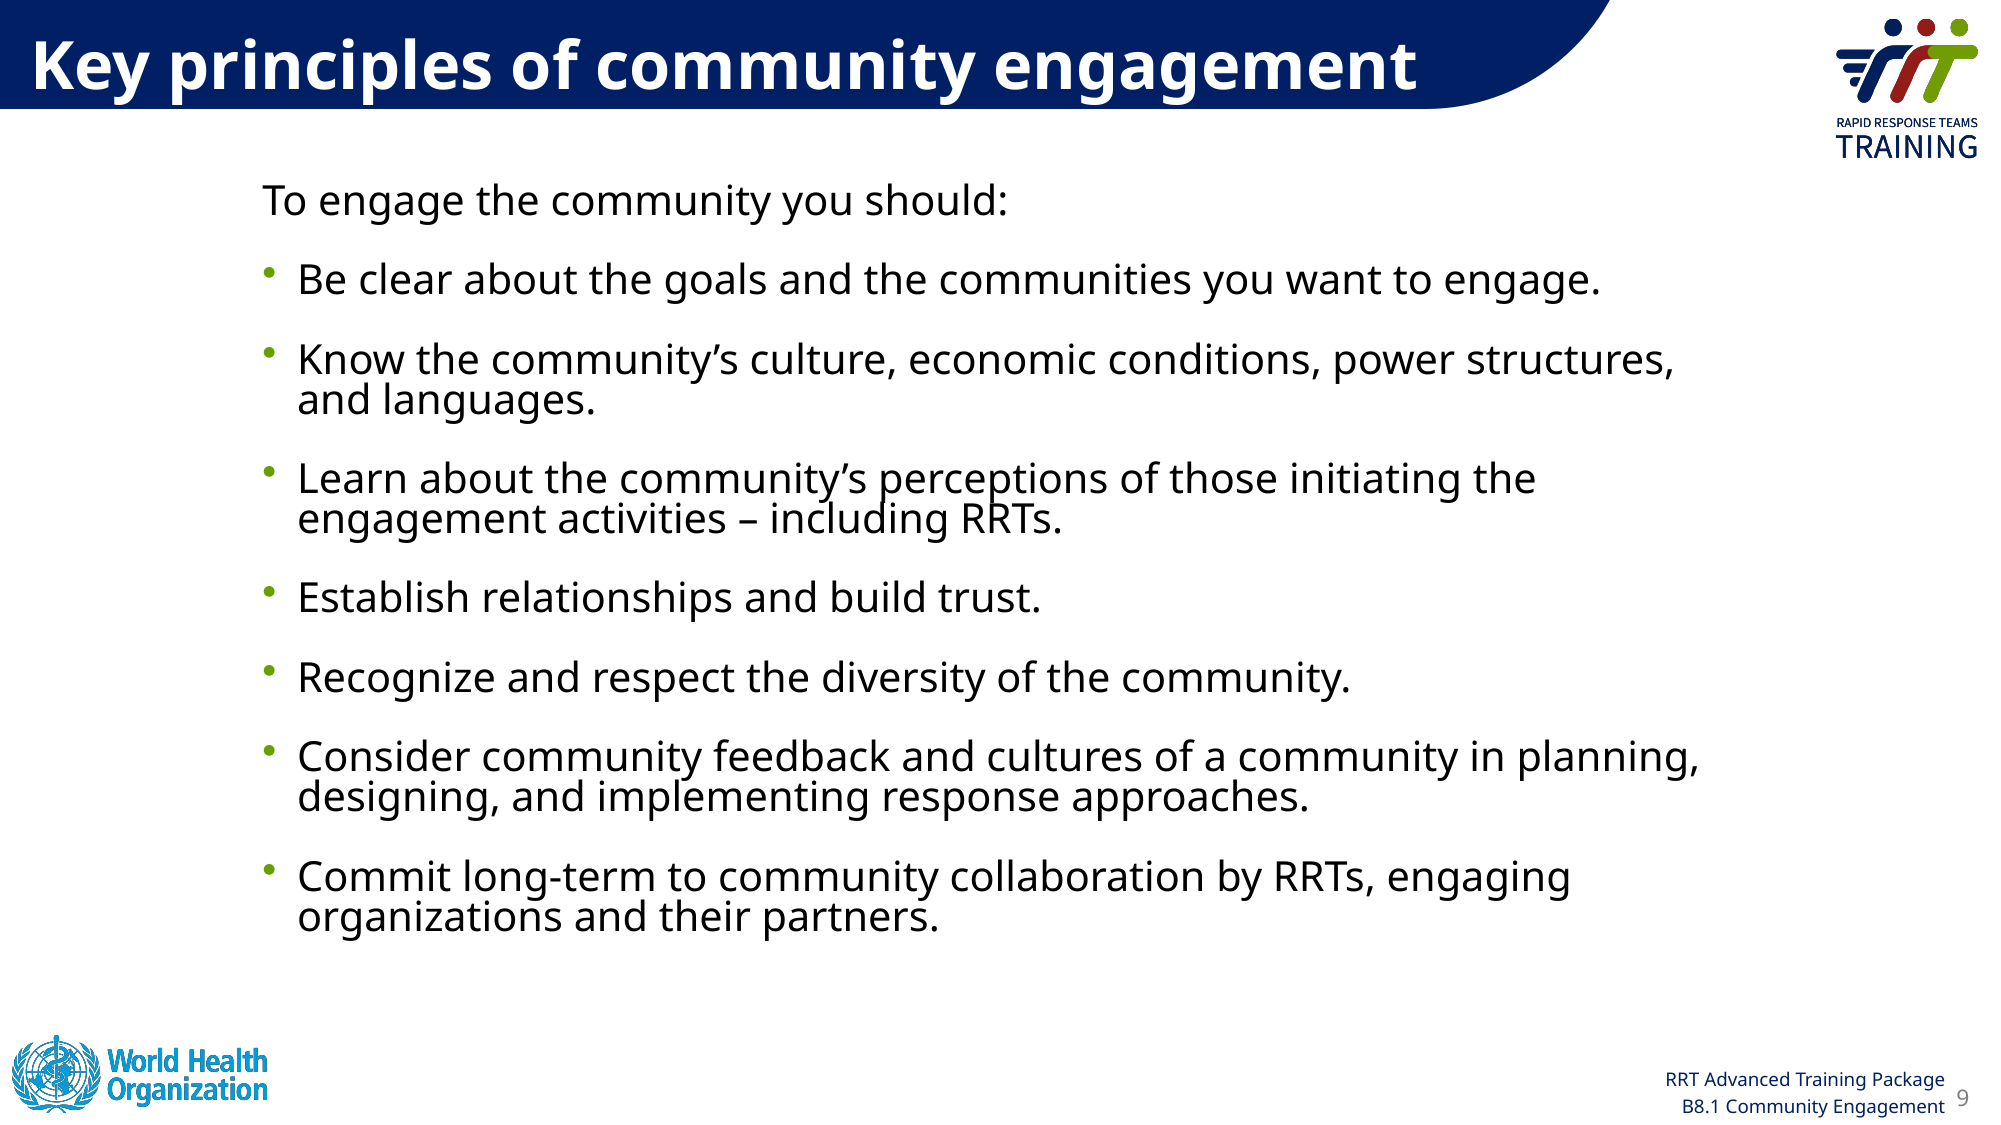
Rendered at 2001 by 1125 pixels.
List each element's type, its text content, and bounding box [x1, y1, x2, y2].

picture [71, 1053, 90, 1091]
list To engage the community you should: Be clear about the goals and the communities you want to engage. Know the community’s culture, economic conditions, power structures, and languages. Learn about the community’s perceptions of those initiating the engagement activities – including RRTs. Establish relationships and build trust. Recognize and respect the diversity of the community. Consider community feedback and cultures of a community in planning, designing, and implementing response approaches. Commit long-term to community collaboration by RRTs, engaging organizations and their partners. [254, 126, 1746, 999]
picture [40, 1062, 47, 1070]
picture [12, 1083, 48, 1113]
picture [46, 1056, 54, 1062]
picture [1835, 19, 1978, 167]
picture [50, 1108, 62, 1113]
picture [0, 0, 1636, 109]
picture [12, 1035, 54, 1068]
picture [36, 1088, 78, 1105]
picture [22, 1062, 26, 1077]
picture [59, 1035, 267, 1113]
text_box Key principles of community engagement [22, 15, 1490, 122]
picture [30, 1083, 37, 1091]
picture [34, 1054, 43, 1078]
picture [24, 1054, 36, 1087]
